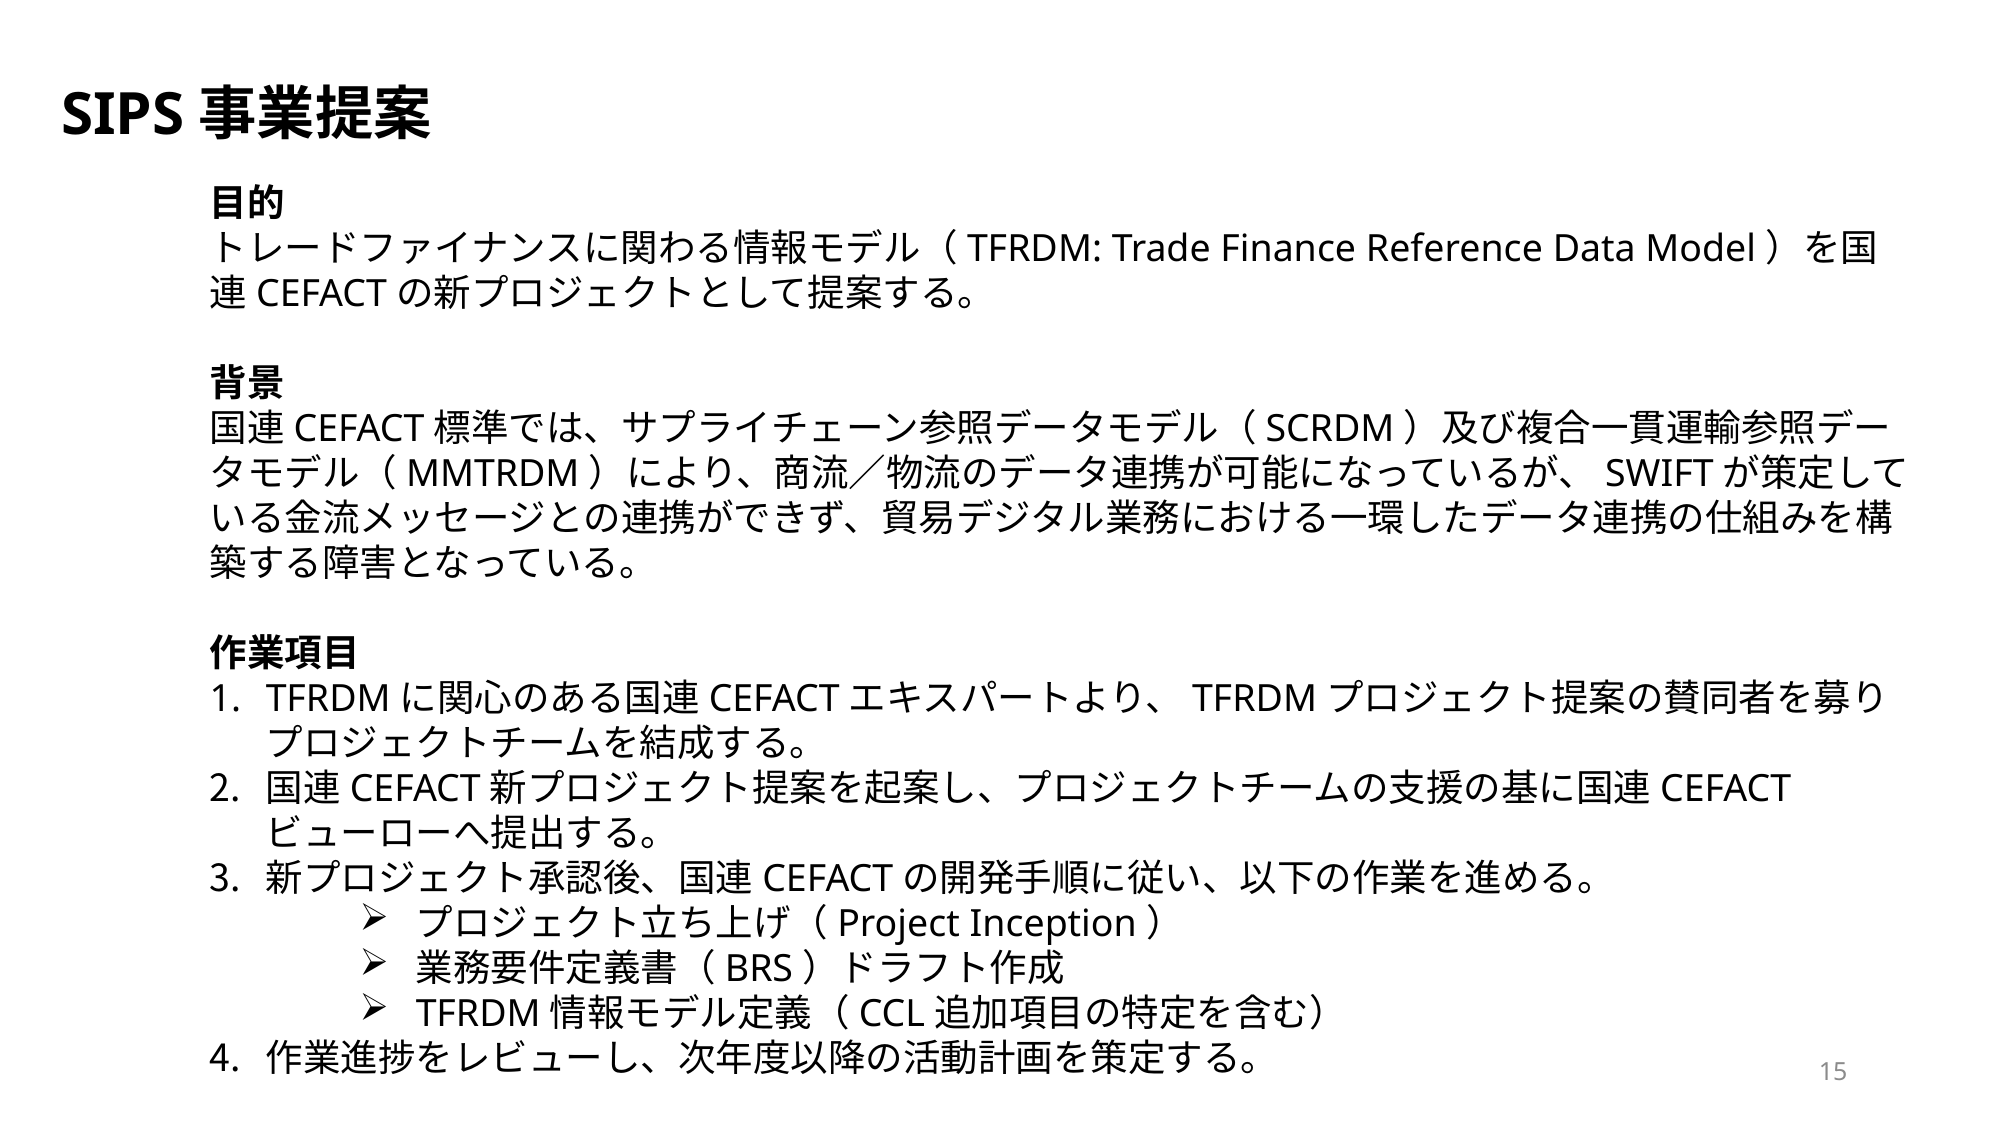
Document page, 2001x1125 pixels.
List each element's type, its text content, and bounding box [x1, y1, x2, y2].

text_box SIPS事業提案 [46, 68, 1243, 154]
text_box 目的 トレードファイナンスに関わる情報モデル（TFRDM: Trade Finance Reference Data Model）を国連CEFACTの新プロジェクトとして提案する。 背景 国連CEFACT標準では、サプライチェーン参照データモデル（SCRDM）及び複合一貫運輸参照データモデル（MMTRDM）により、商流／物流のデータ連携が可能になっているが、SWIFTが策定している金流メッセージとの連携ができず、貿易デジタル業務における一環したデータ連携の仕組みを構築する障害となっている。 作業項目 TFRDMに関心のある国連CEFACTエキスパートより、TFRDMプロジェクト提案の賛同者を募りプロジェクトチームを結成する。 国連CEFACT新プロジェクト提案を起案し、プロジェクトチームの支援の基に国連CEFACTビューローへ提出する。 新プロジェクト承認後、国連CEFACTの開発手順に従い、以下の作業を進める。 プロジェクト立ち上げ（Project Inception） 業務要件定義書（BRS）ドラフト作成 TFRDM情報モデル定義（CCL追加項目の特定を含む） 作業進捗をレビューし、次年度以降の活動計画を策定する。 [194, 171, 1925, 1087]
slide_number 15 [1412, 1042, 1863, 1103]
